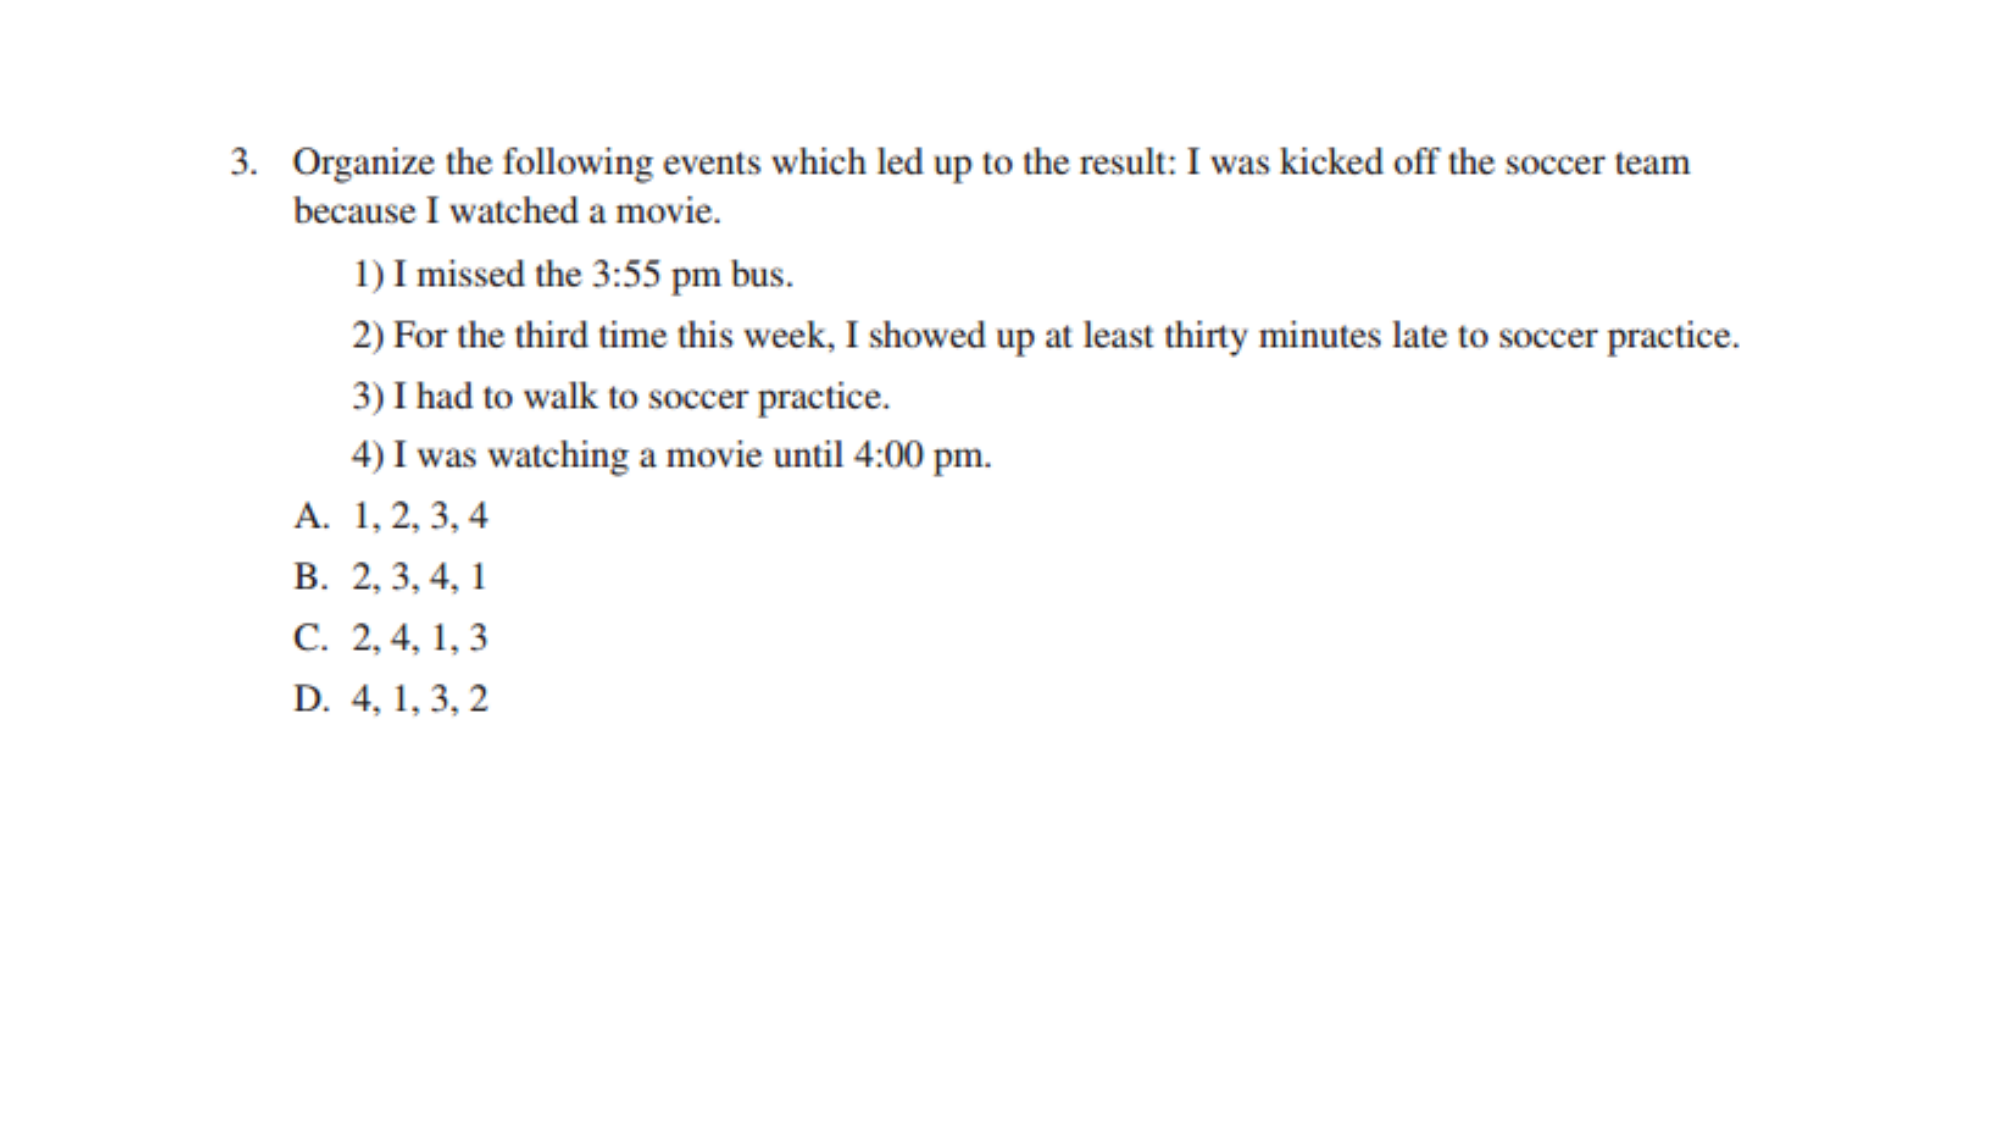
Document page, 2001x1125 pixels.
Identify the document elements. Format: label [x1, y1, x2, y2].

picture [212, 126, 1852, 763]
